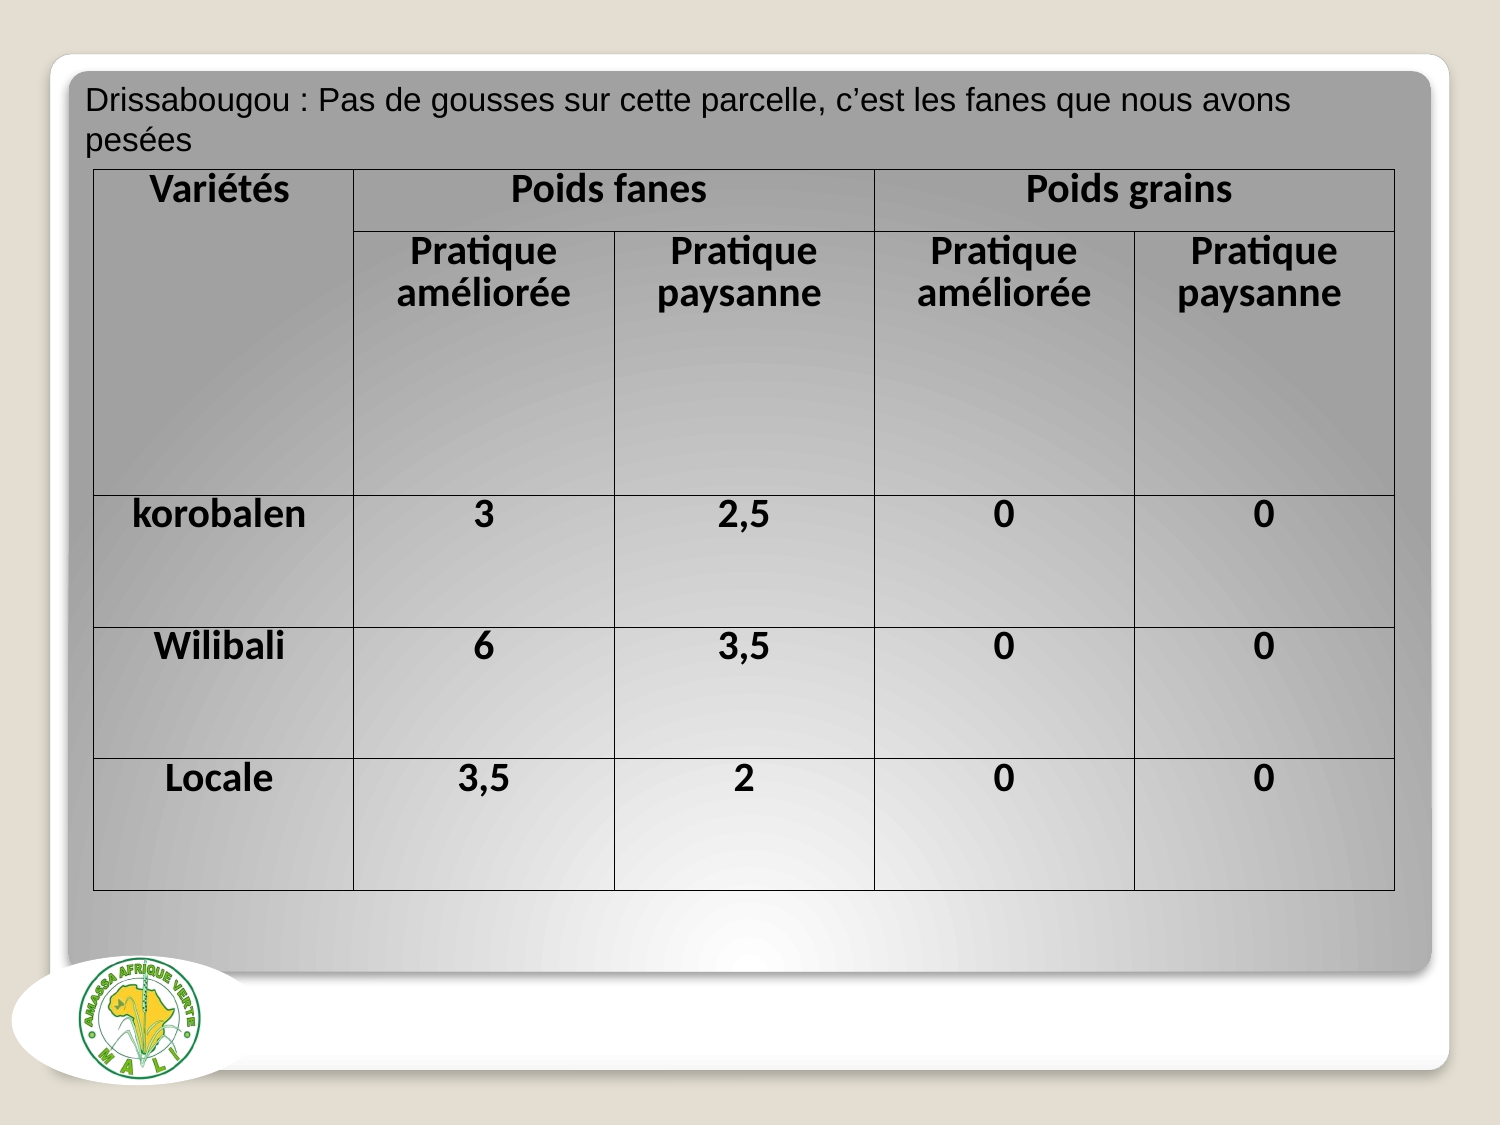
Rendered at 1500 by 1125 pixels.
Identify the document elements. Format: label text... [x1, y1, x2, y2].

table_cell Locale [94, 759, 353, 890]
text_box Drissabougou : Pas de gousses sur cette parcelle, c’est les fanes que nous avons pesées [70, 70, 1418, 166]
table_cell 0 [1135, 628, 1394, 758]
table_cell 0 [875, 496, 1134, 627]
table_cell 2,5 [615, 496, 874, 627]
table_cell 3,5 [615, 628, 874, 758]
table_cell 6 [354, 628, 614, 758]
table_cell Pratique améliorée [875, 232, 1134, 495]
table_cell 2 [615, 759, 874, 890]
table_cell 3 [354, 496, 614, 627]
table_cell Pratique paysanne [615, 232, 874, 495]
table_cell 3,5 [354, 759, 614, 890]
table_cell 0 [1135, 759, 1394, 890]
table_cell 0 [875, 759, 1134, 890]
table_cell korobalen [94, 496, 353, 627]
table_header Poids fanes [354, 170, 874, 231]
table_cell Pratique paysanne [1135, 232, 1394, 495]
table_cell Wilibali [94, 628, 353, 758]
table_cell Pratique améliorée [354, 232, 614, 495]
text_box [11, 948, 265, 1091]
table_header Variétés [94, 170, 353, 495]
table_cell 0 [875, 628, 1134, 758]
table_header Poids grains [875, 170, 1394, 231]
table_cell 0 [1135, 496, 1394, 627]
